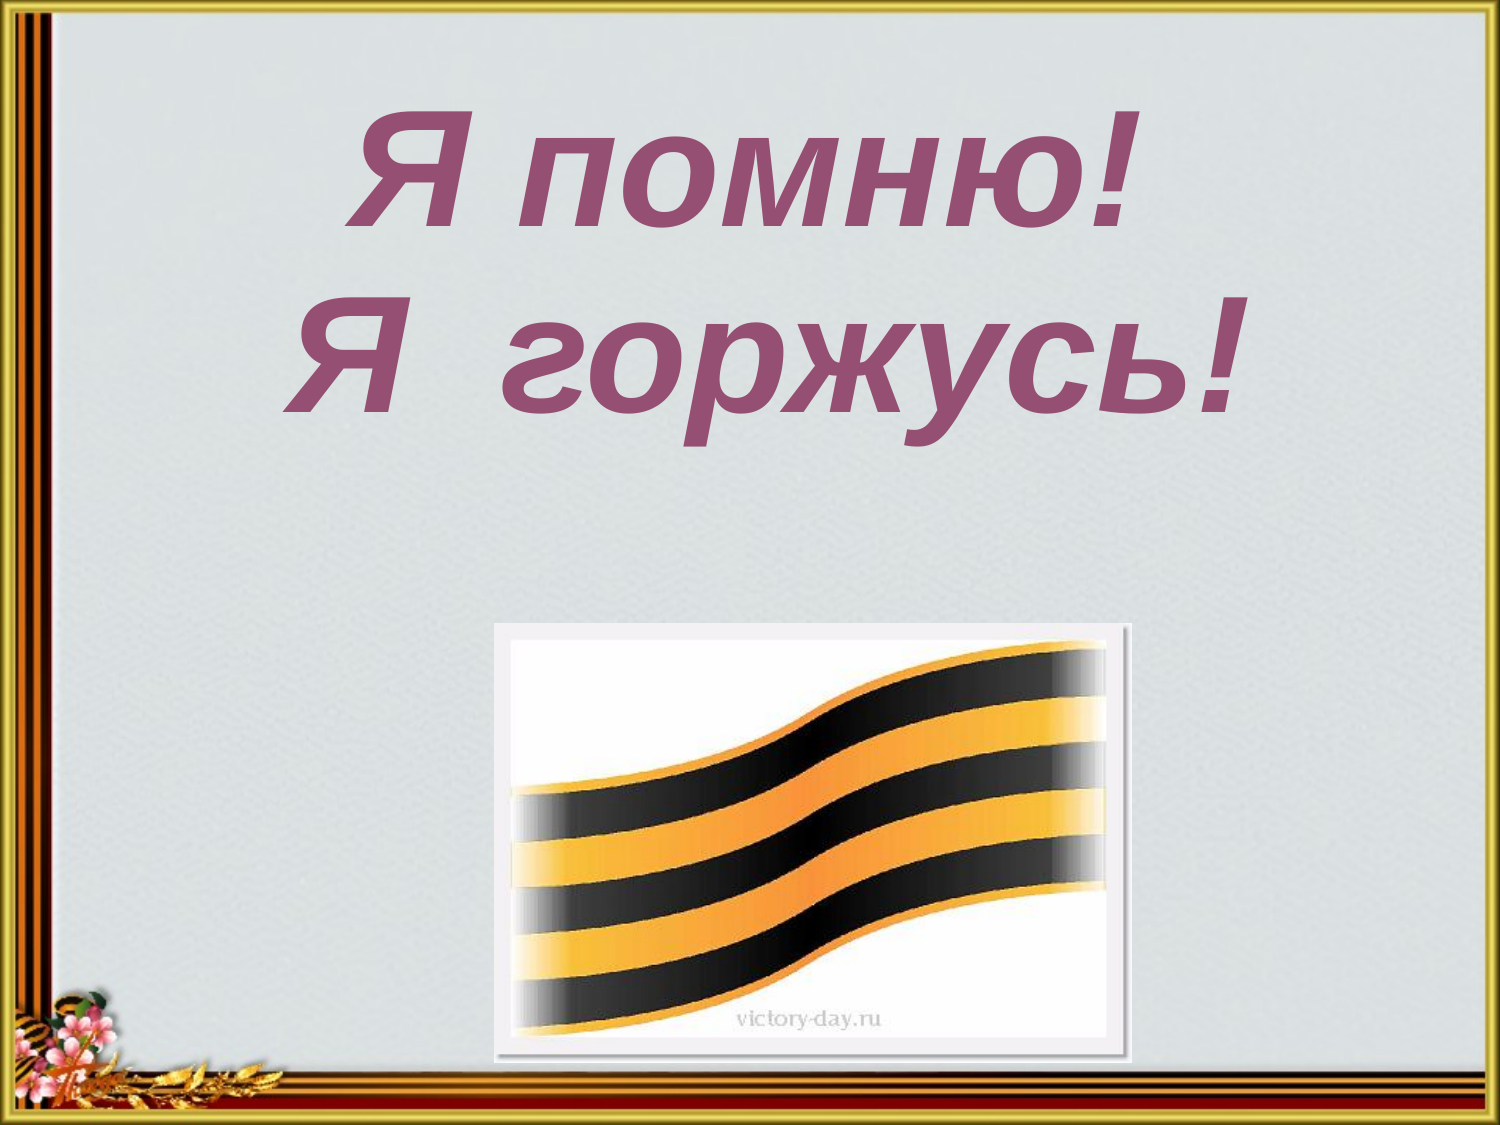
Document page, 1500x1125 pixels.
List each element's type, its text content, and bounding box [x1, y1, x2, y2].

text_box Я помню! Я горжусь! [233, 71, 1306, 581]
picture [0, 0, 1500, 1125]
